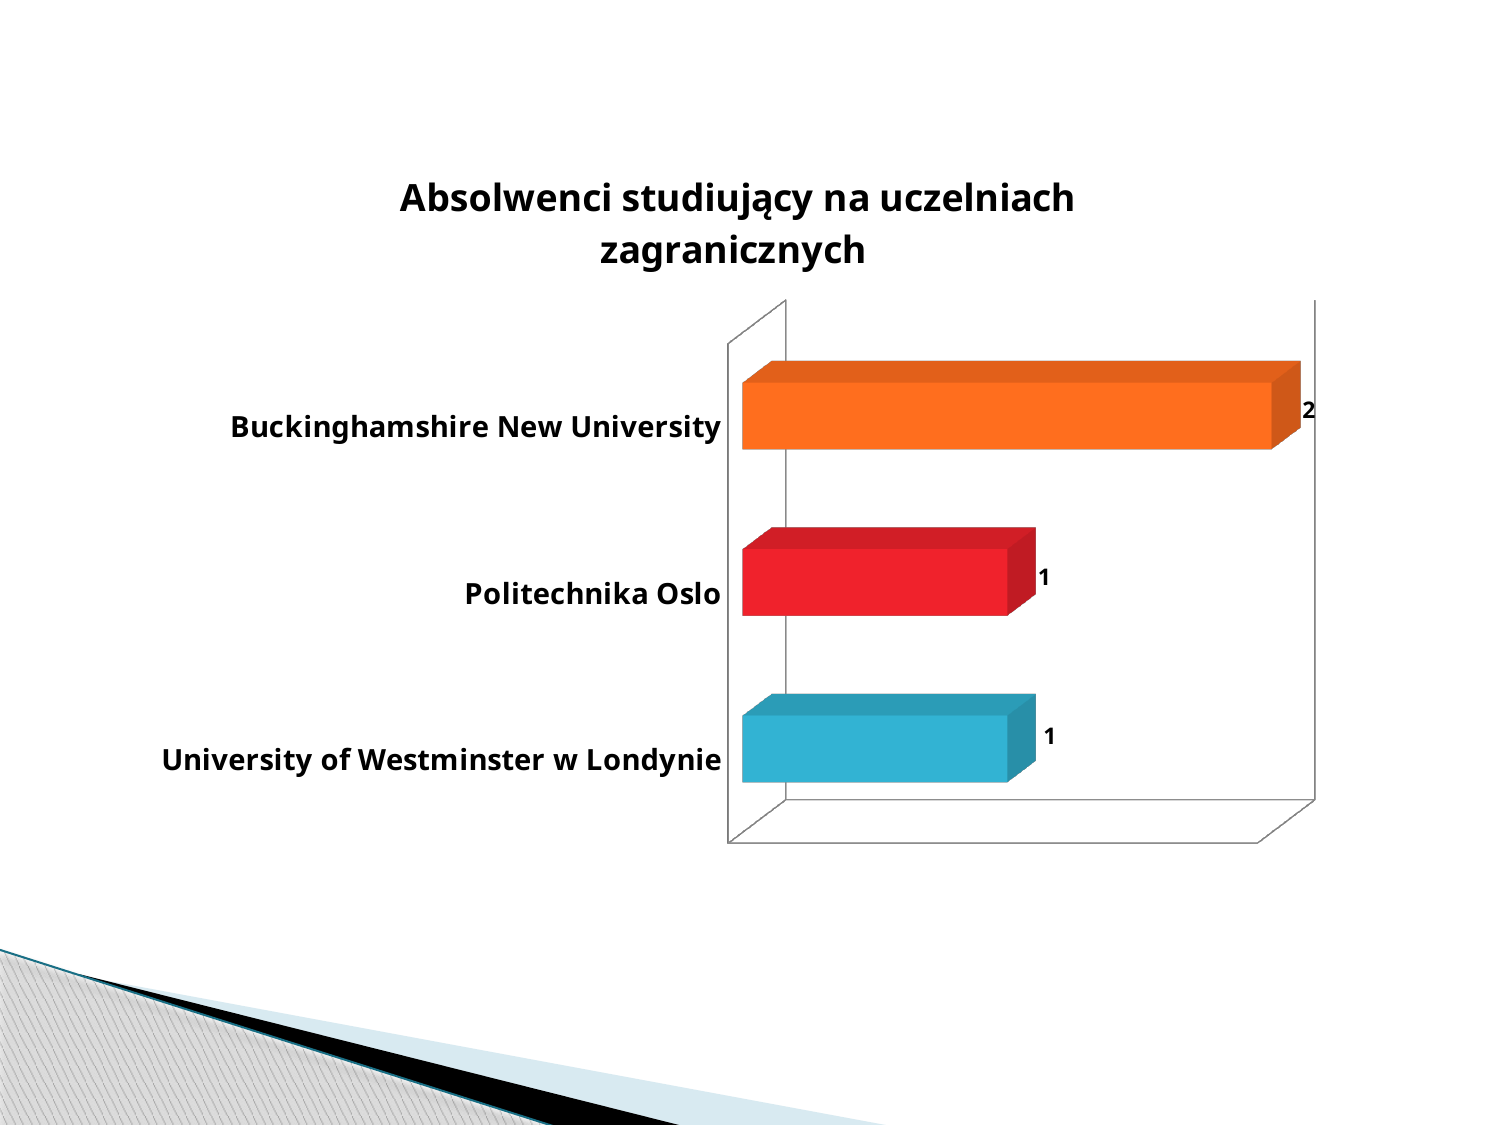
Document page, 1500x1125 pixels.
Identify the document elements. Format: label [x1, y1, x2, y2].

chart [135, 136, 1341, 858]
